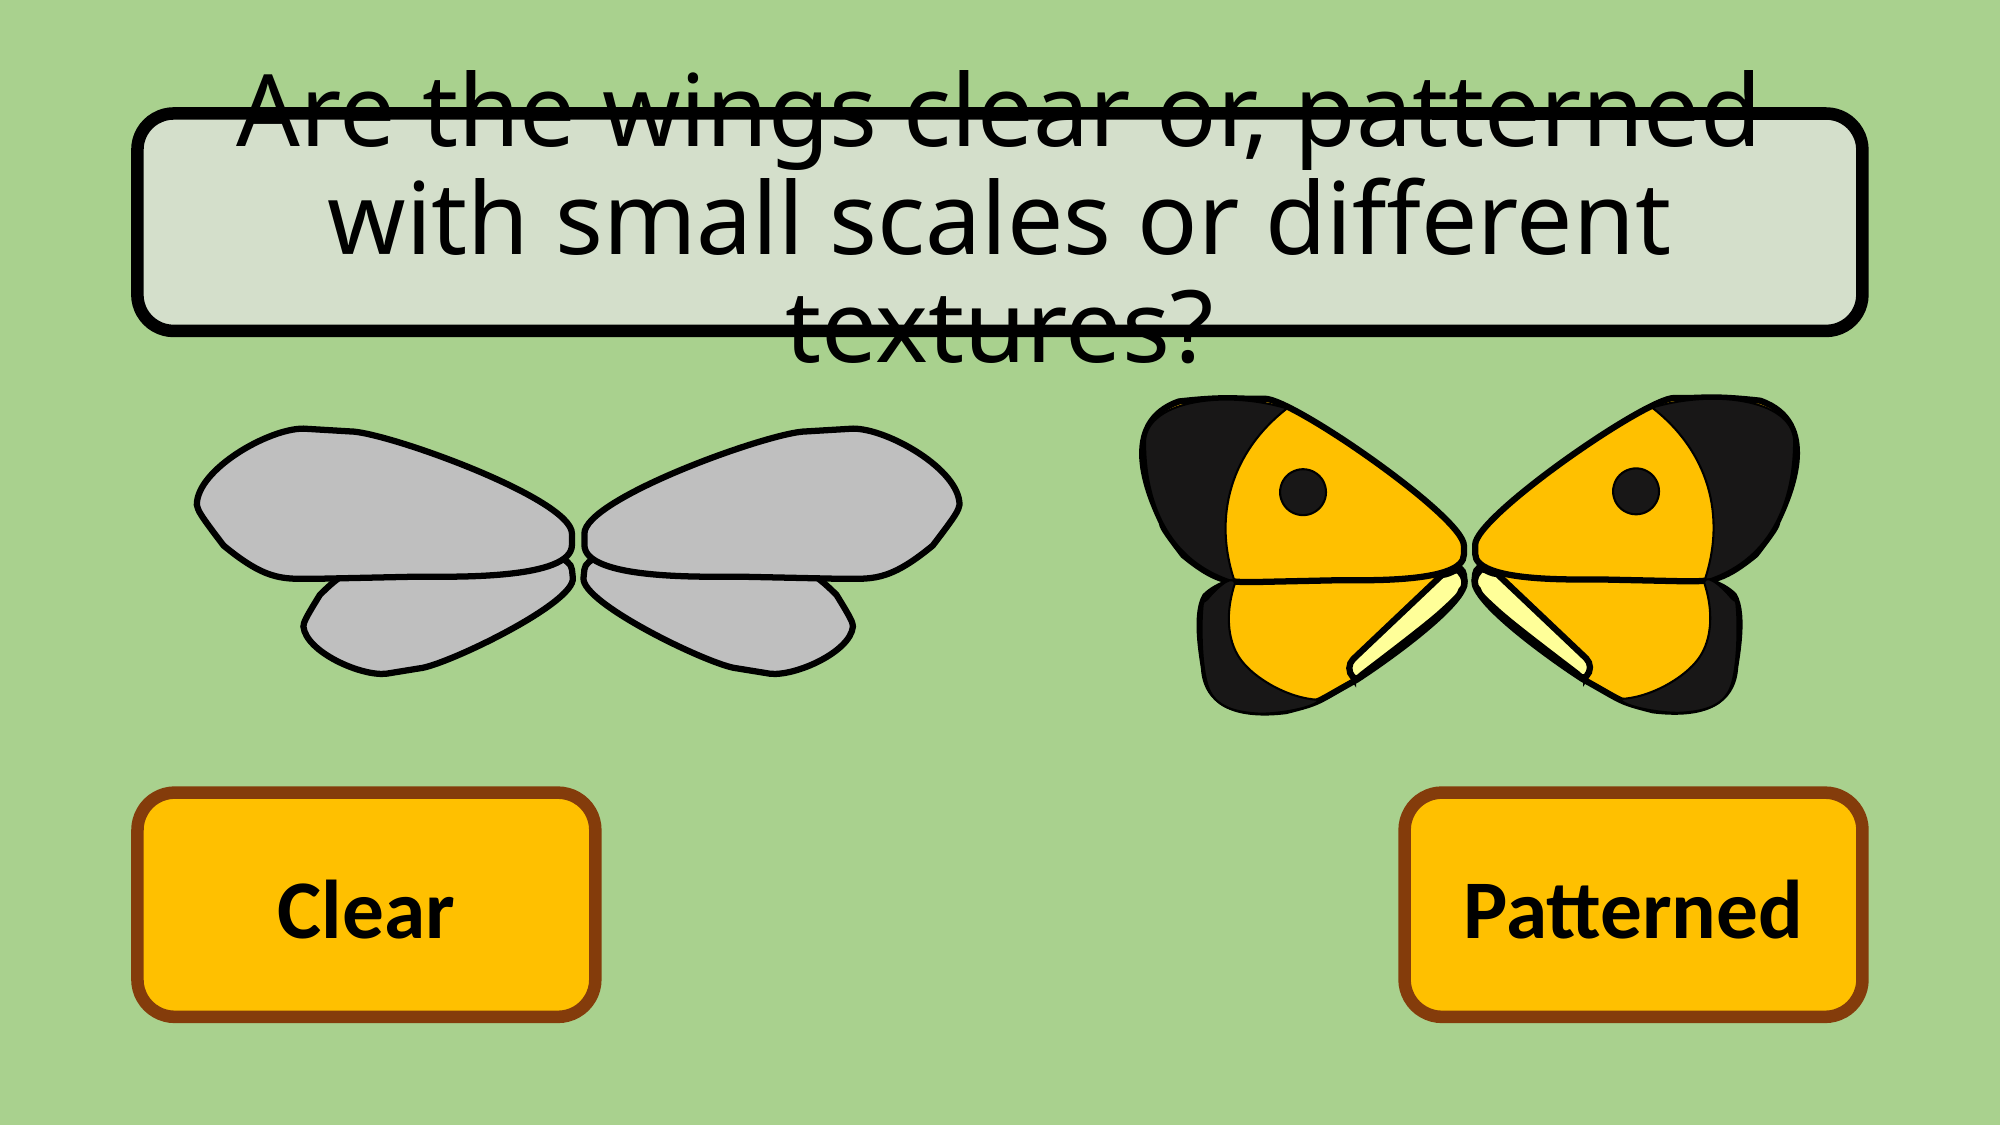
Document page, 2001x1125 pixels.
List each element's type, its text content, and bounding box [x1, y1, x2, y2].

text_box Are the wings clear or, patterned with small scales or different textures? [137, 113, 1863, 331]
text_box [196, 385, 1803, 739]
text_box Patterned [1403, 791, 1864, 1018]
text_box Clear [136, 791, 597, 1018]
